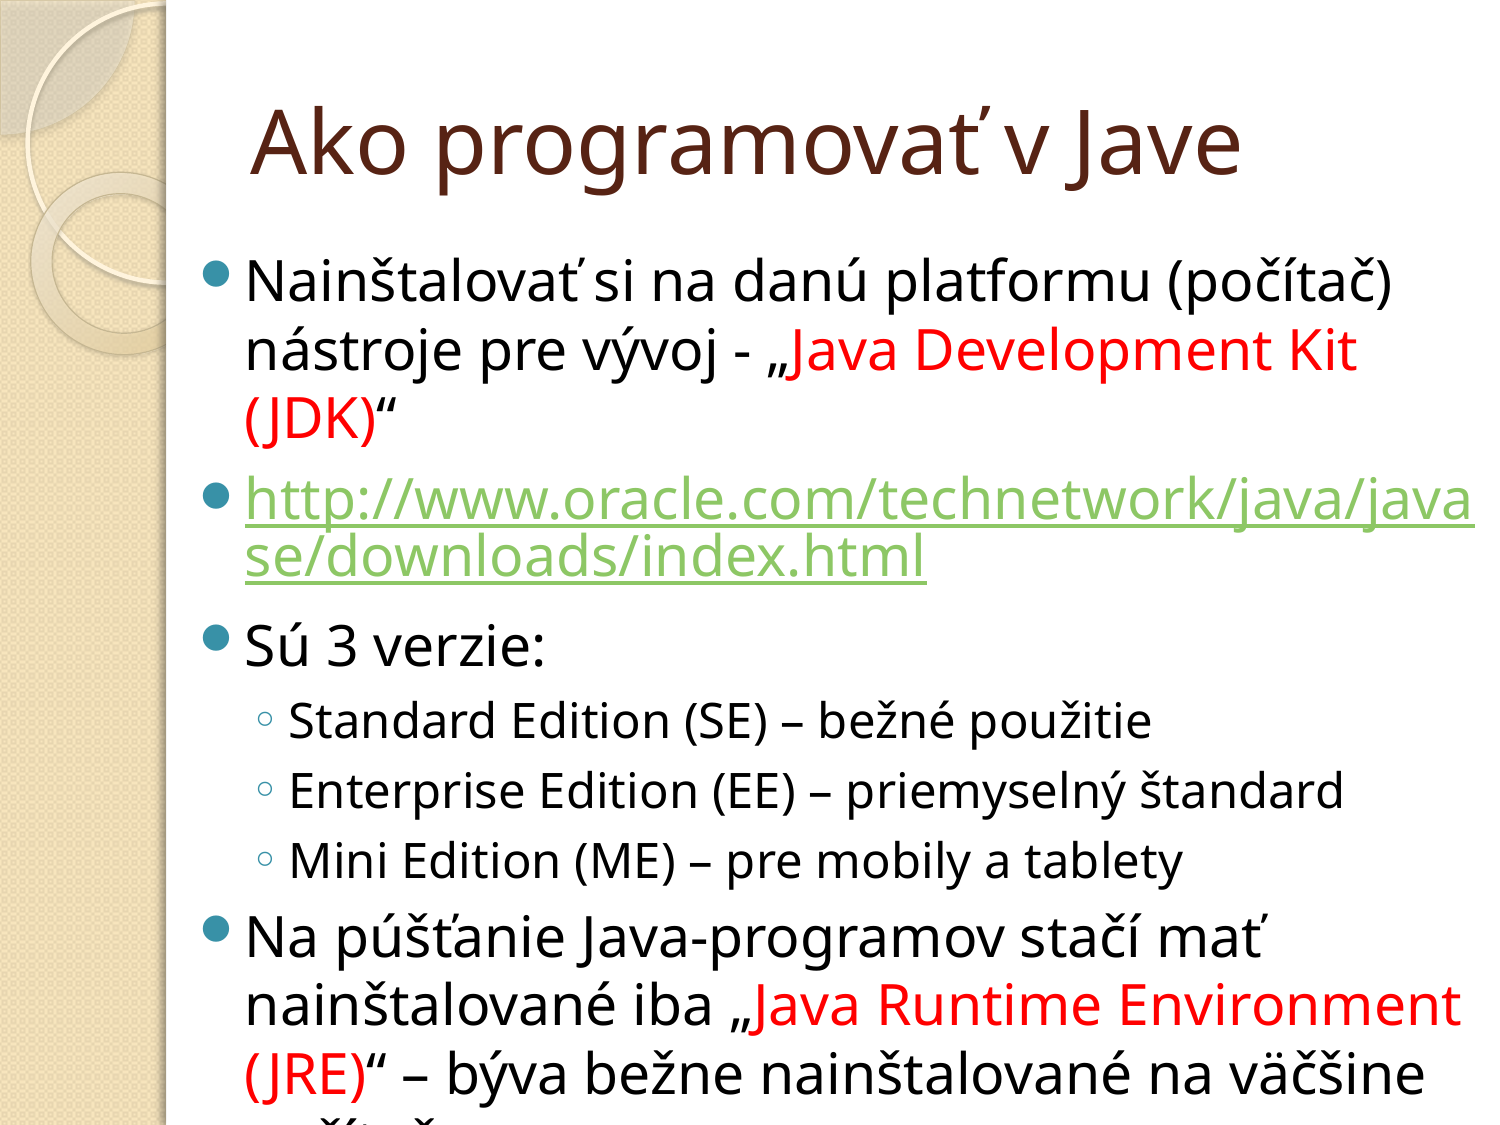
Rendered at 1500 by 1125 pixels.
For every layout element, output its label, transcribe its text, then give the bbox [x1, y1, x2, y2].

list Nainštalovať si na danú platformu (počítač) nástroje pre vývoj - „Java Development Kit (JDK)“ http://www.oracle.com/technetwork/java/javase/downloads/index.html Sú 3 verzie: Standard Edition (SE) – bežné použitie Enterprise Edition (EE) – priemyselný štandard Mini Edition (ME) – pre mobily a tablety Na púšťanie Java-programov stačí mať nainštalované iba „Java Runtime Environment (JRE)“ – býva bežne nainštalované na väčšine počítačov [171, 237, 1500, 1125]
title Ako programovať v Jave [235, 45, 1466, 233]
